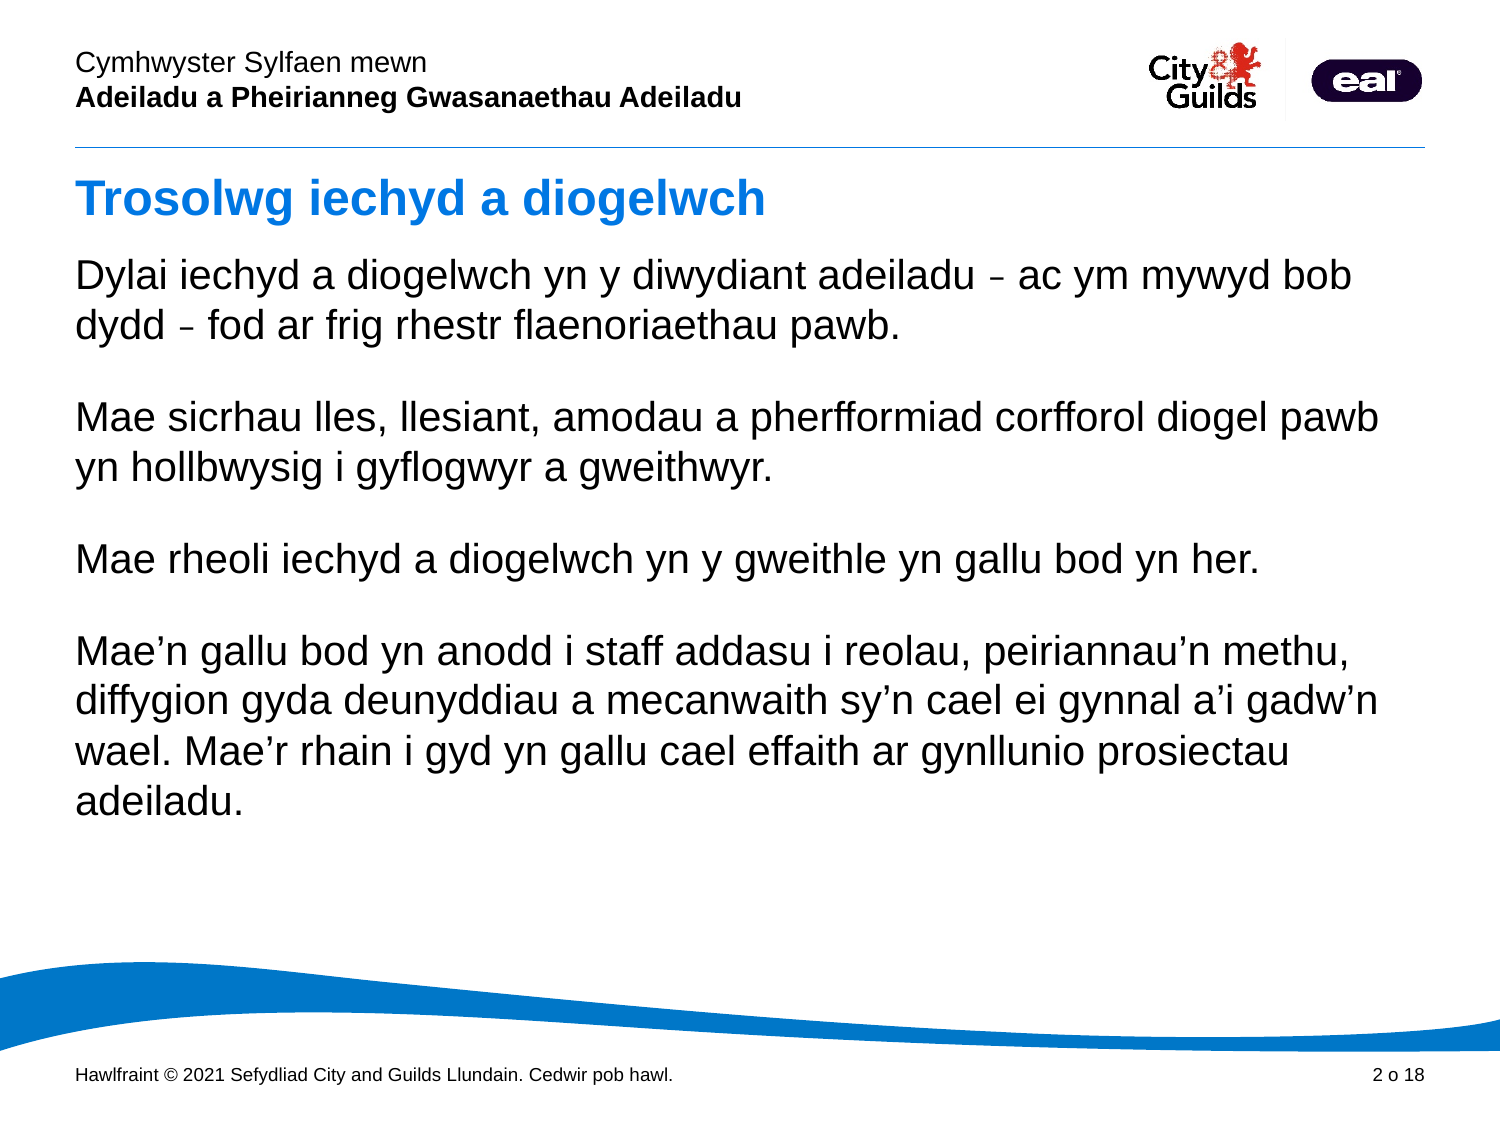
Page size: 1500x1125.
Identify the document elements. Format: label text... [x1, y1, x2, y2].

picture [1149, 38, 1422, 121]
title Trosolwg iechyd a diogelwch [74, 165, 1426, 229]
list Dylai iechyd a diogelwch yn y diwydiant adeiladu – ac ym mywyd bob dydd – fod ar frig rhestr flaenoriaethau pawb. Mae sicrhau lles, llesiant, amodau a pherfformiad corfforol diogel pawb yn hollbwysig i gyflogwyr a gweithwyr. Mae rheoli iechyd a diogelwch yn y gweithle yn gallu bod yn her. Mae’n gallu bod yn anodd i staff addasu i reolau, peiriannau’n methu, diffygion gyda deunyddiau a mecanwaith sy’n cael ei gynnal a’i gadw’n wael. Mae’r rhain i gyd yn gallu cael effaith ar gynllunio prosiectau adeiladu. [74, 247, 1389, 946]
